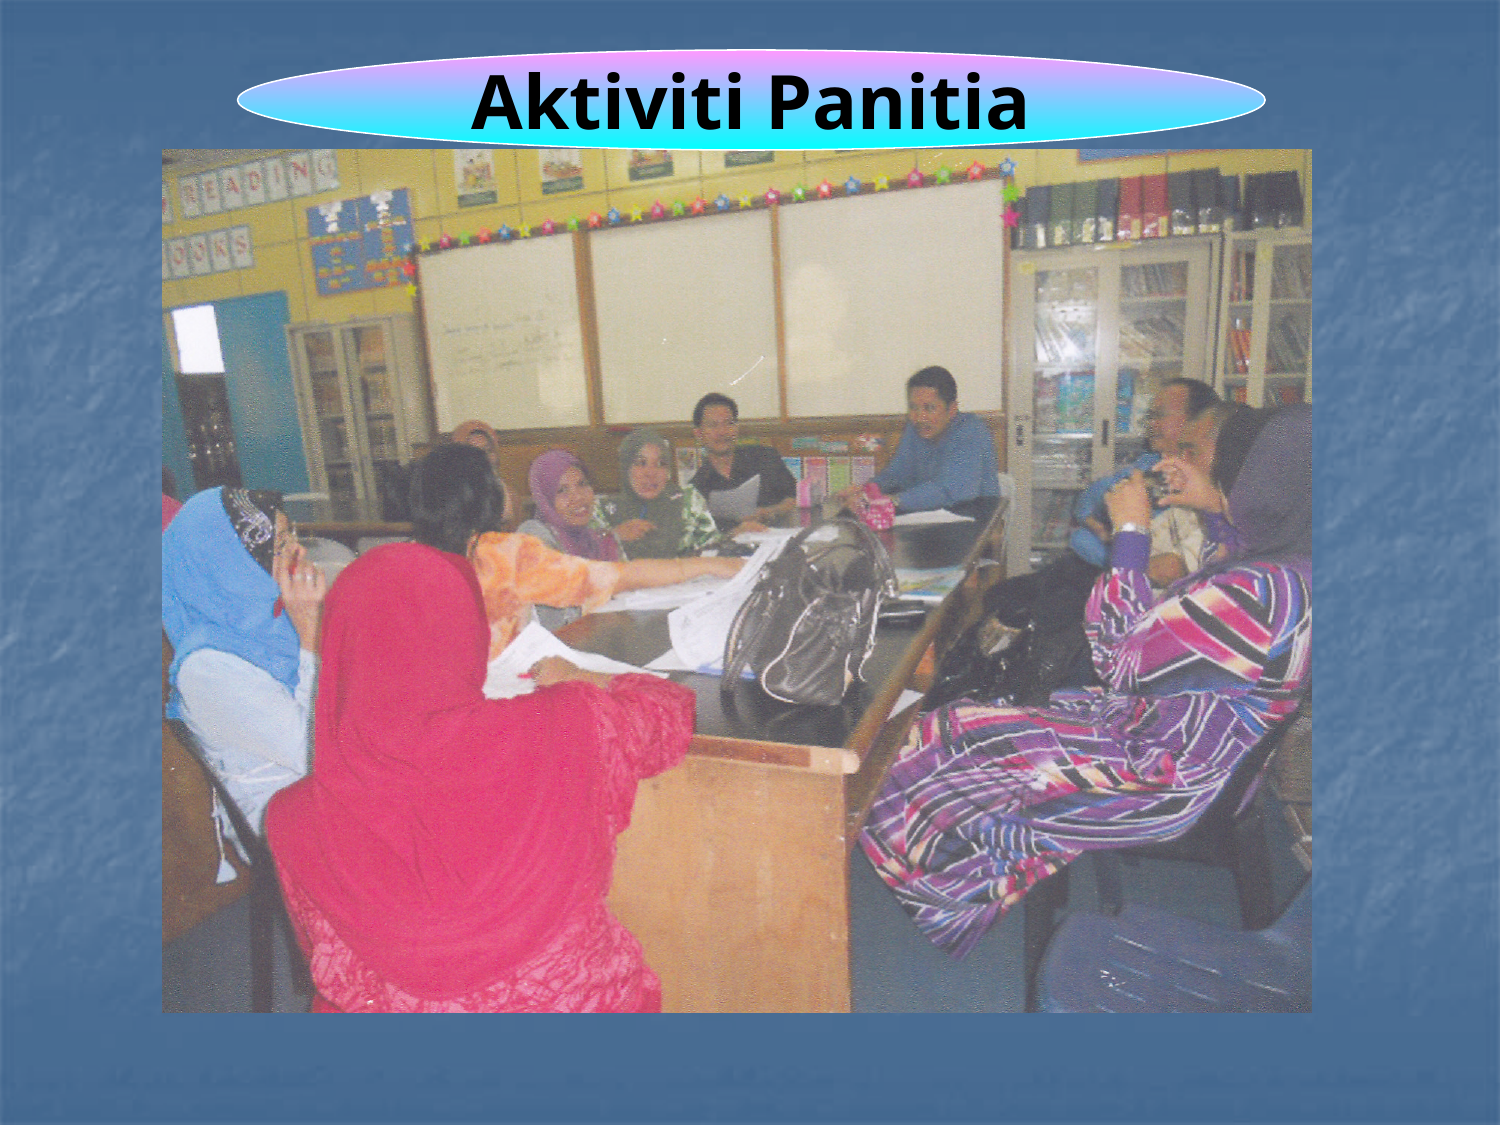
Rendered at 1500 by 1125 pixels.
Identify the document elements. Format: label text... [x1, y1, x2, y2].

text_box Aktiviti Panitia [237, 49, 1266, 148]
picture [162, 149, 1312, 1013]
